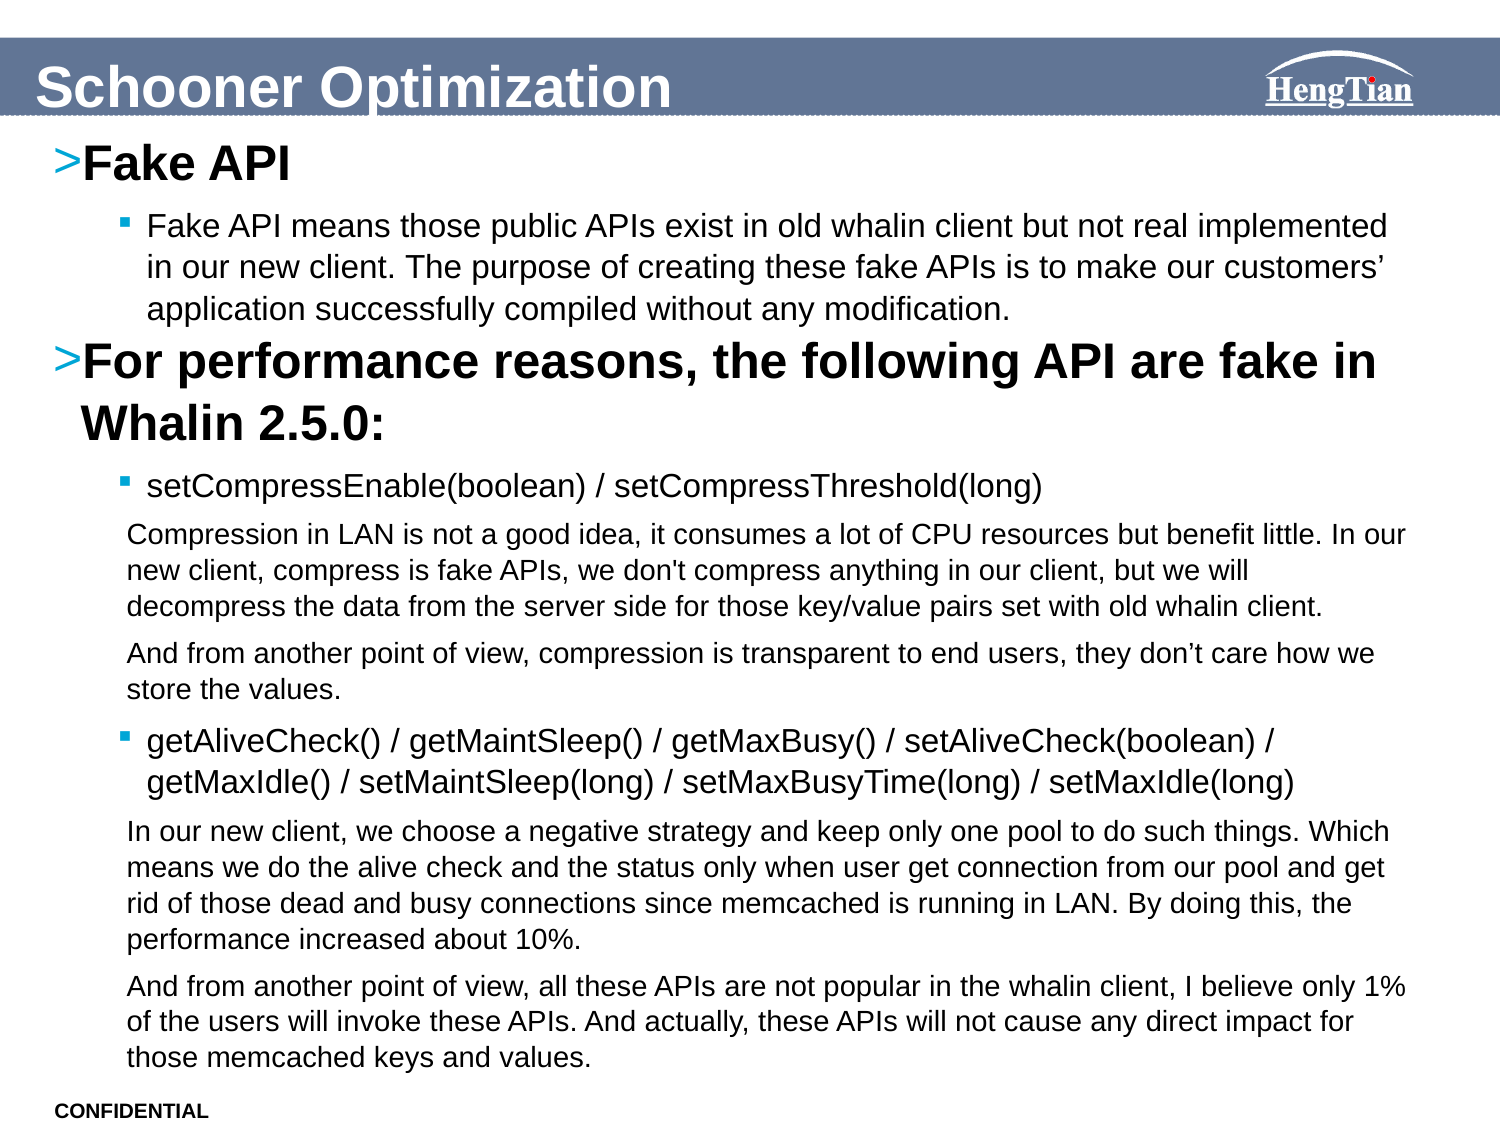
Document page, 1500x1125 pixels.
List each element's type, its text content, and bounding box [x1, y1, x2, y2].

picture [1210, 31, 1453, 150]
list Fake API Fake API means those public APIs exist in old whalin client but not real implemented in our new client. The purpose of creating these fake APIs is to make our customers’ application successfully compiled without any modification. For performance reasons, the following API are fake in Whalin 2.5.0: setCompressEnable(boolean) / setCompressThreshold(long) Compression in LAN is not a good idea, it consumes a lot of CPU resources but benefit little. In our new client, compress is fake APIs, we don't compress anything in our client, but we will decompress the data from the server side for those key/value pairs set with old whalin client. And from another point of view, compression is transparent to end users, they don’t care how we store the values. getAliveCheck() / getMaintSleep() / getMaxBusy() / setAliveCheck(boolean) / getMaxIdle() / setMaintSleep(long) / setMaxBusyTime(long) / setMaxIdle(long) In our new client, we choose a negative strategy and keep only one pool to do such things. Which means we do the alive check and the status only when user get connection from our pool and get rid of those dead and busy connections since memcached is running in LAN. By doing this, the performance increased about 10%. And from another point of view, all these APIs are not popular in the whalin client, I believe only 1% of the users will invoke these APIs. And actually, these APIs will not cause any direct impact for those memcached keys and values. [52, 128, 1409, 1032]
title Schooner Optimization [34, 58, 1391, 121]
